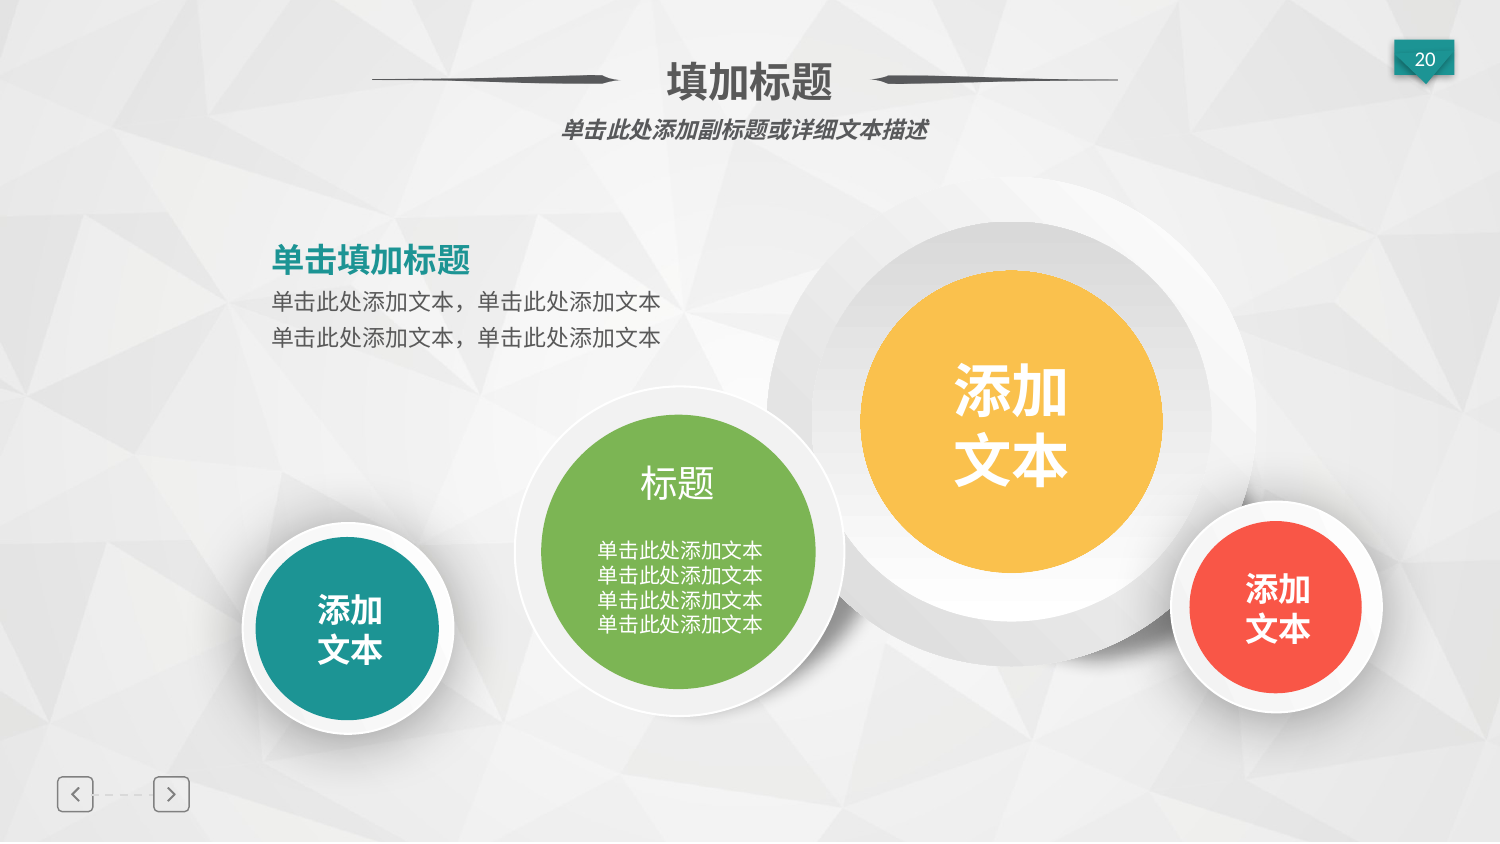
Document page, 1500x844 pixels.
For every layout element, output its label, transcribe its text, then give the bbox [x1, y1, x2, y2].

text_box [766, 176, 1257, 667]
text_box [1170, 501, 1383, 713]
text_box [514, 386, 845, 717]
picture [0, 0, 1500, 842]
text_box 填加标题 [584, 55, 916, 106]
text_box 单击填加标题 单击此处添加文本，单击此处添加文本 单击此处添加文本，单击此处添加文本 [256, 220, 750, 359]
text_box 单击此处添加副标题或详细文本描述 [545, 108, 943, 151]
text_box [242, 522, 454, 735]
